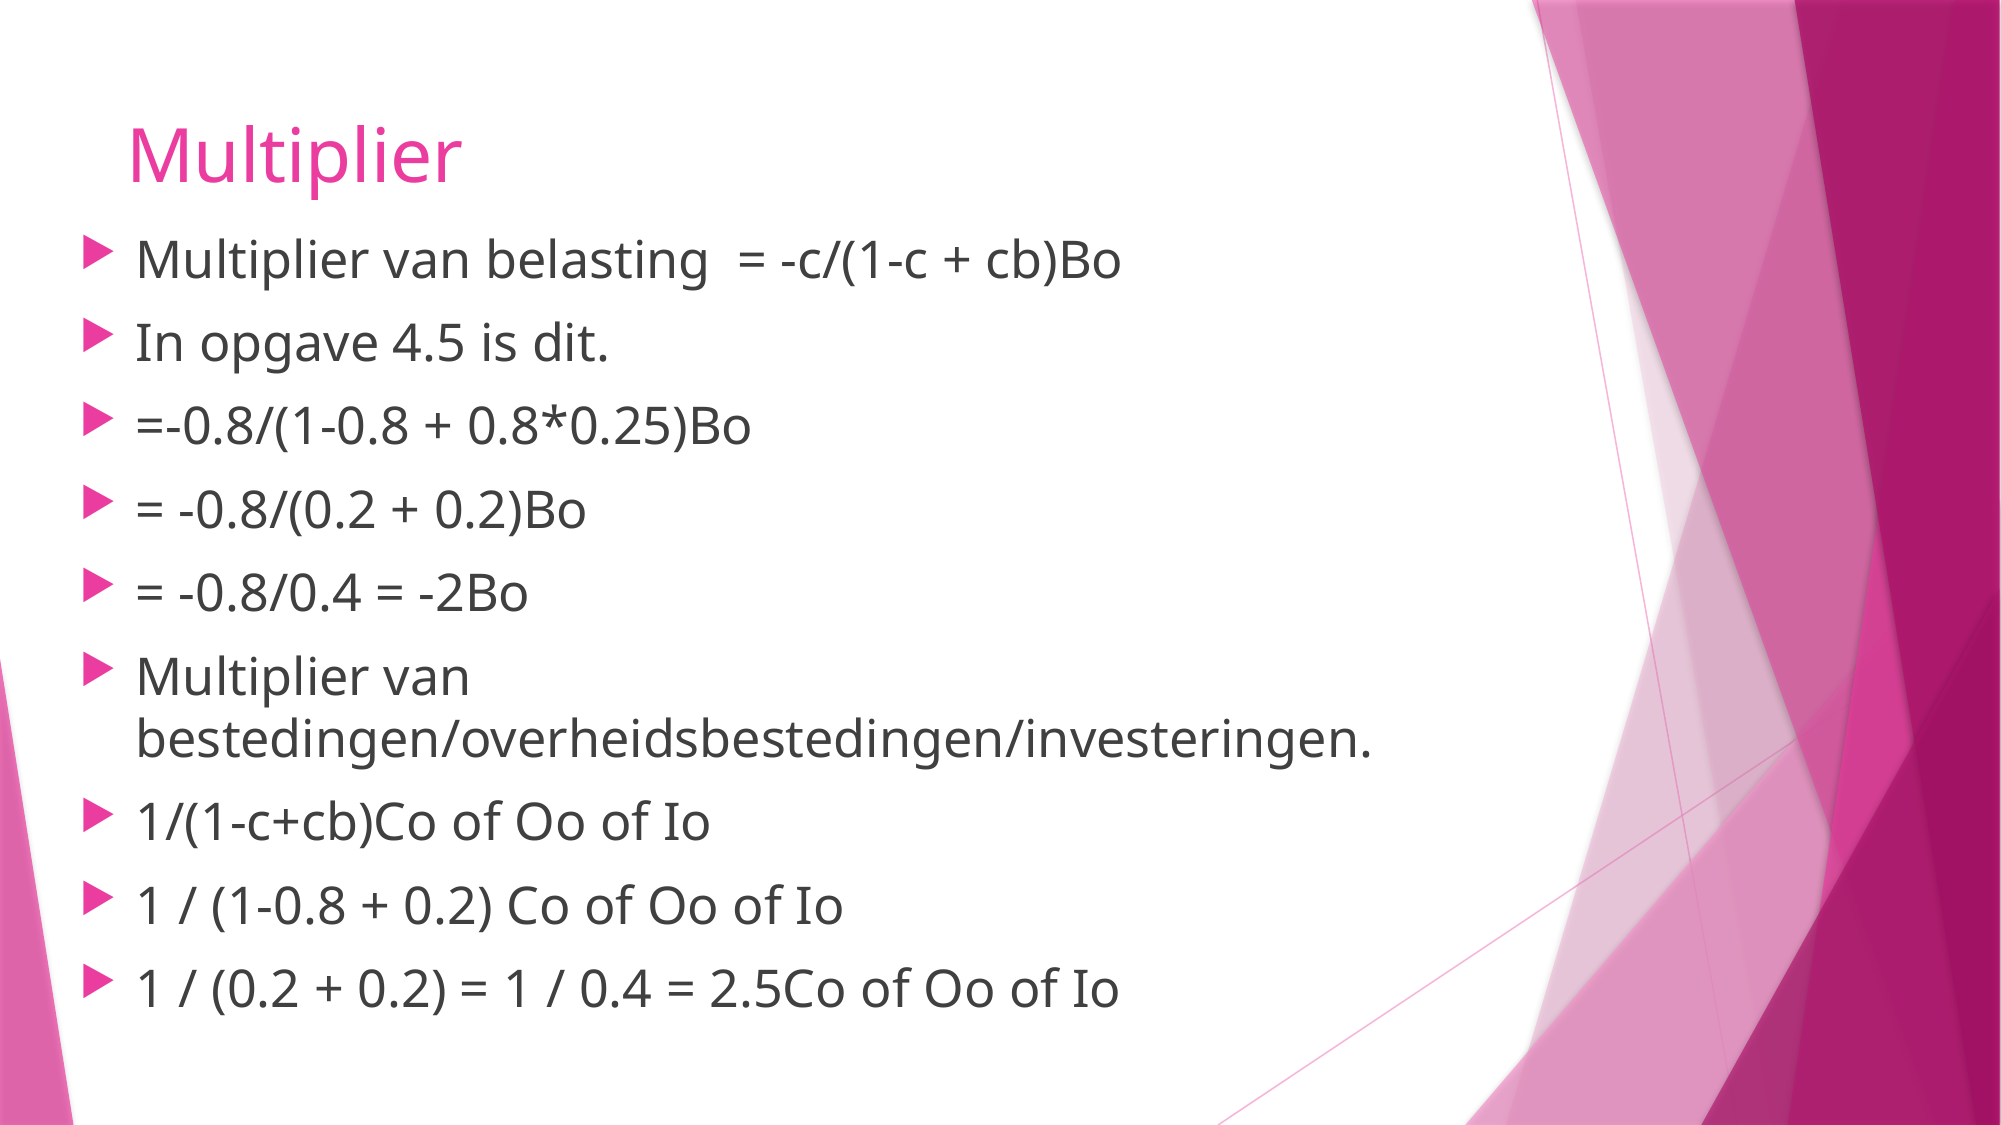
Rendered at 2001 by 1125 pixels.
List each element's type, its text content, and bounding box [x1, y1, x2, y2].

list Multiplier van belasting = -c/(1-c + cb)Bo In opgave 4.5 is dit. =-0.8/(1-0.8 + 0.8*0.25)Bo = -0.8/(0.2 + 0.2)Bo = -0.8/0.4 = -2Bo Multiplier van bestedingen/overheidsbestedingen/investeringen. 1/(1-c+cb)Co of Oo of Io 1 / (1-0.8 + 0.2) Co of Oo of Io 1 / (0.2 + 0.2) = 1 / 0.4 = 2.5Co of Oo of Io [64, 218, 1522, 991]
title Multiplier [111, 99, 1522, 218]
